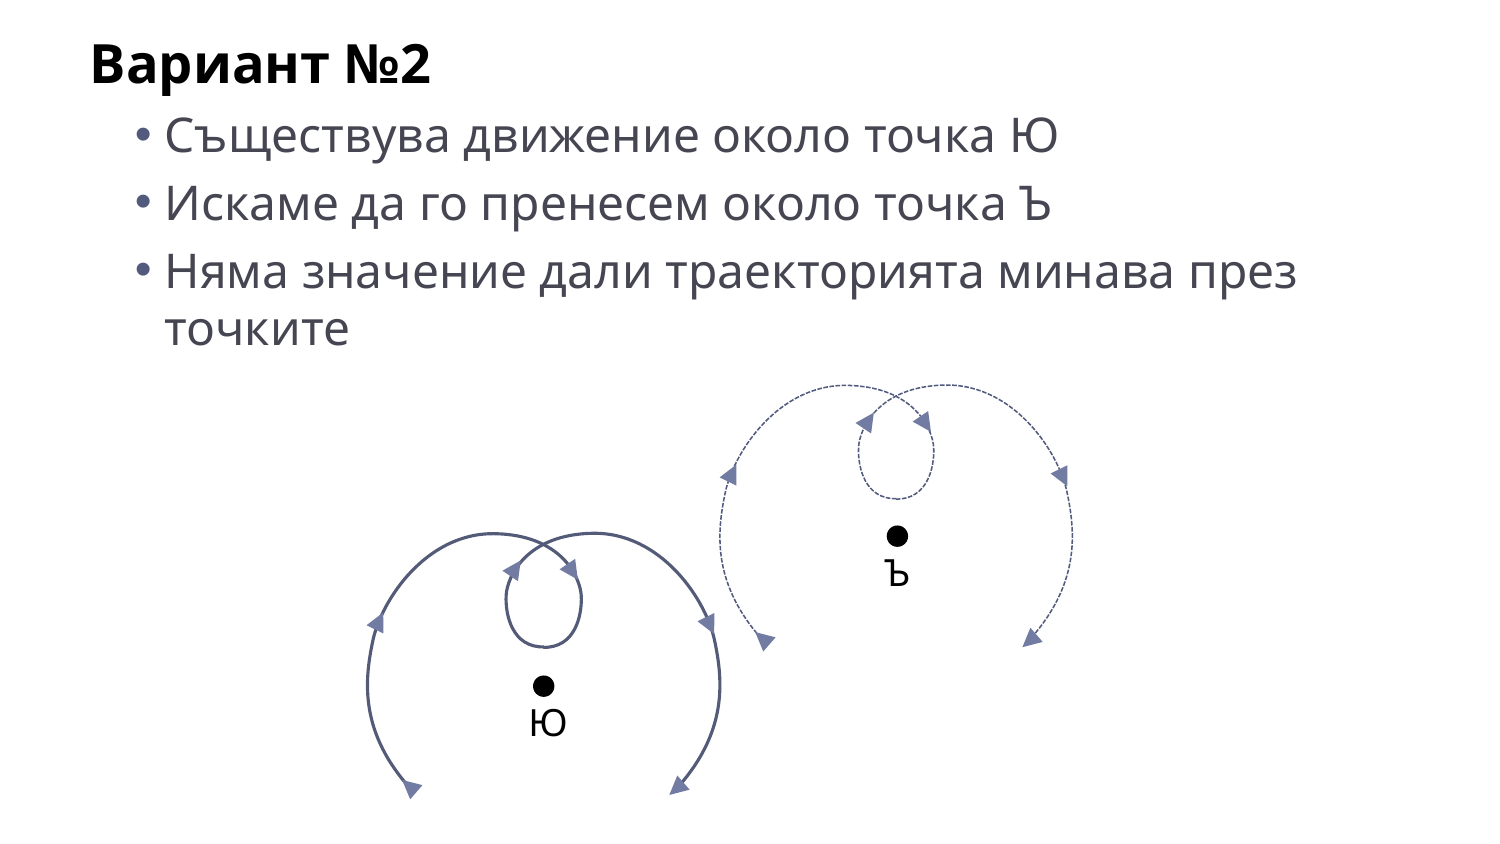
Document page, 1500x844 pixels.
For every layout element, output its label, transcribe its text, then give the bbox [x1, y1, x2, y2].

list Вариант №2 Съществува движение около точка Ю Искаме да го пренесем около точка Ъ Няма значение дали траекторията минава през точките [75, 21, 1475, 835]
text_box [367, 533, 721, 797]
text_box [719, 384, 1073, 650]
